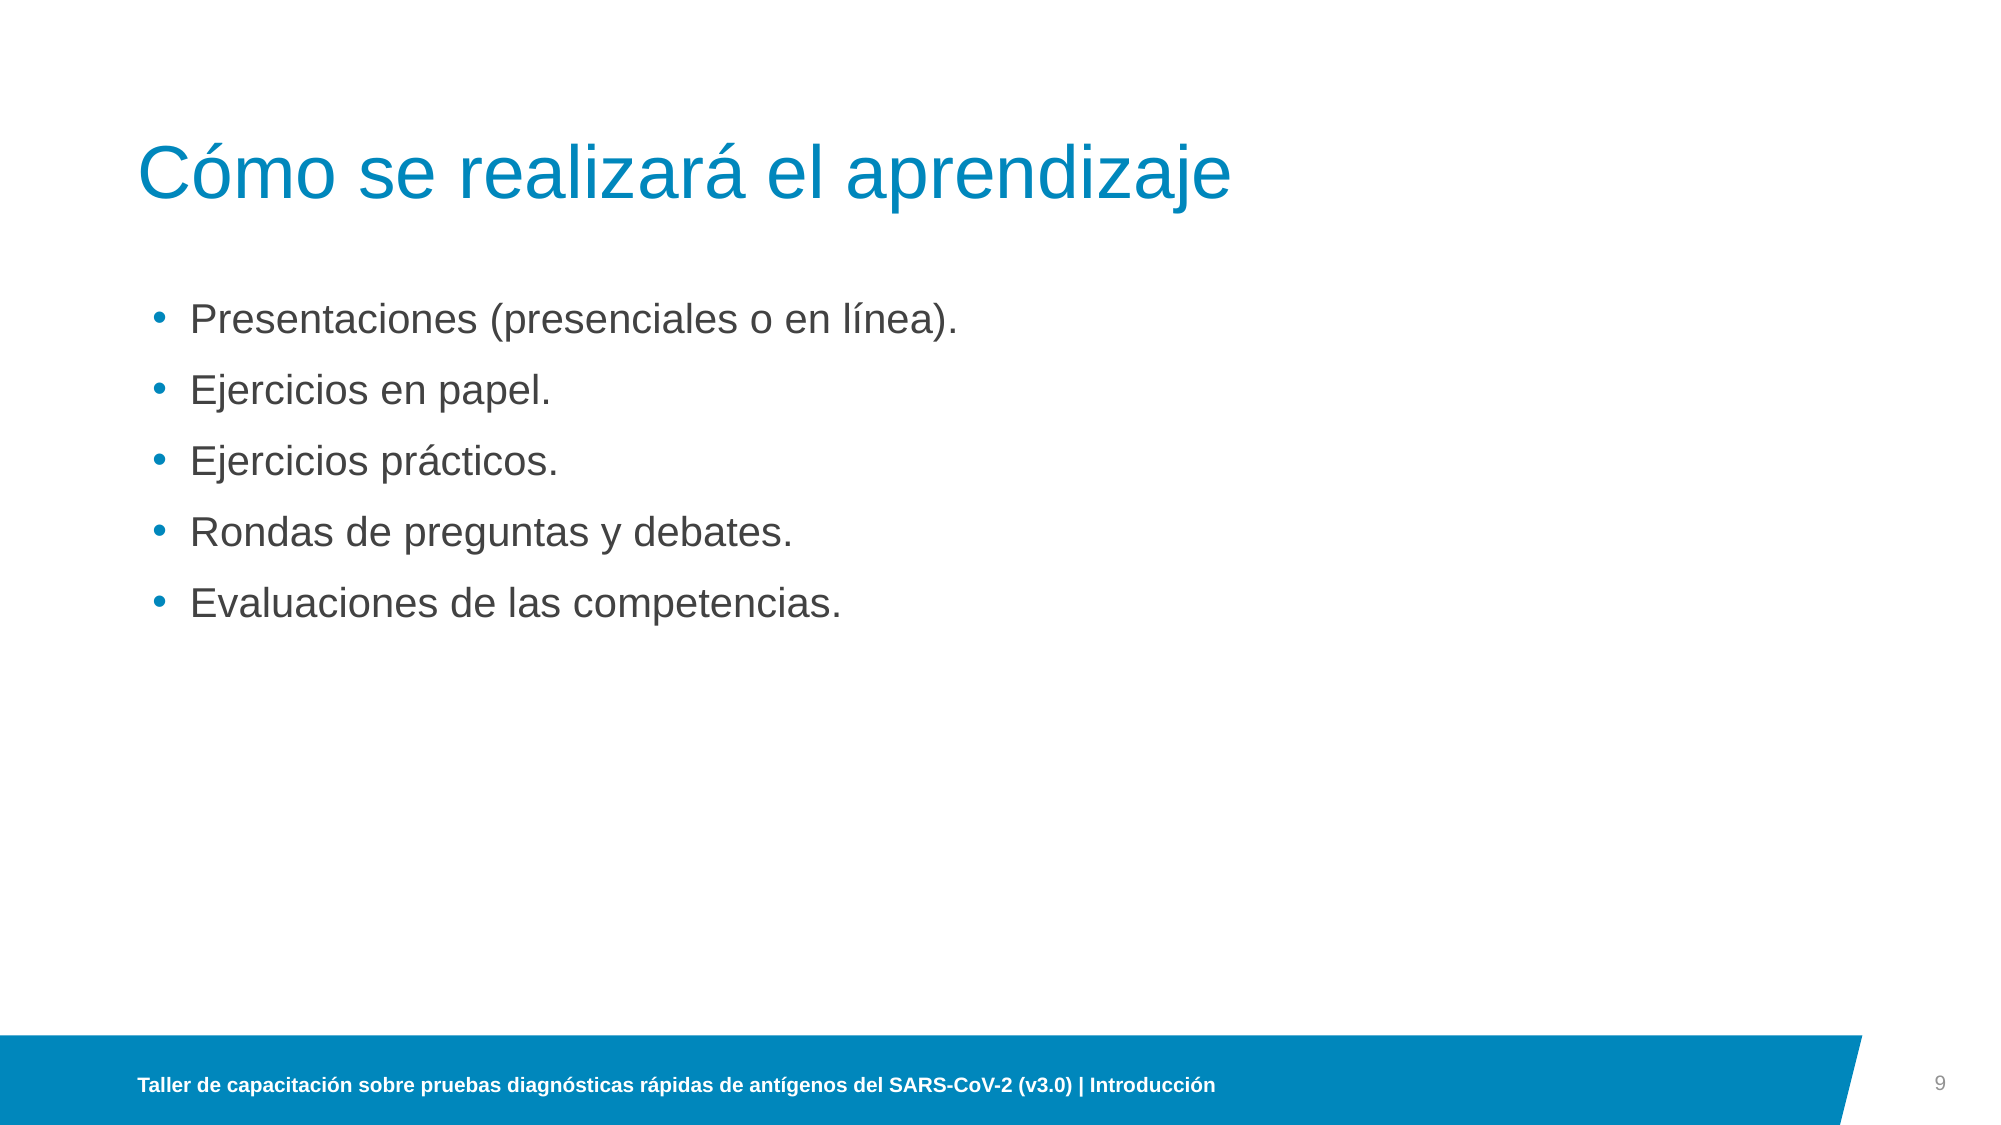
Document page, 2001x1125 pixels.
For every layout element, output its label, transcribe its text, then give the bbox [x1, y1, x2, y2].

list Presentaciones (presenciales o en línea). Ejercicios en papel. Ejercicios prácticos. Rondas de preguntas y debates. Evaluaciones de las competencias. [137, 284, 1863, 1014]
slide_number 9 [1862, 1035, 1947, 1125]
title Cómo se realizará el aprendizaje [137, 59, 1863, 215]
footer Taller de capacitación sobre pruebas diagnósticas rápidas de antígenos del SARS-CoV-2 (v3.0) | Introducción [137, 1042, 1338, 1125]
